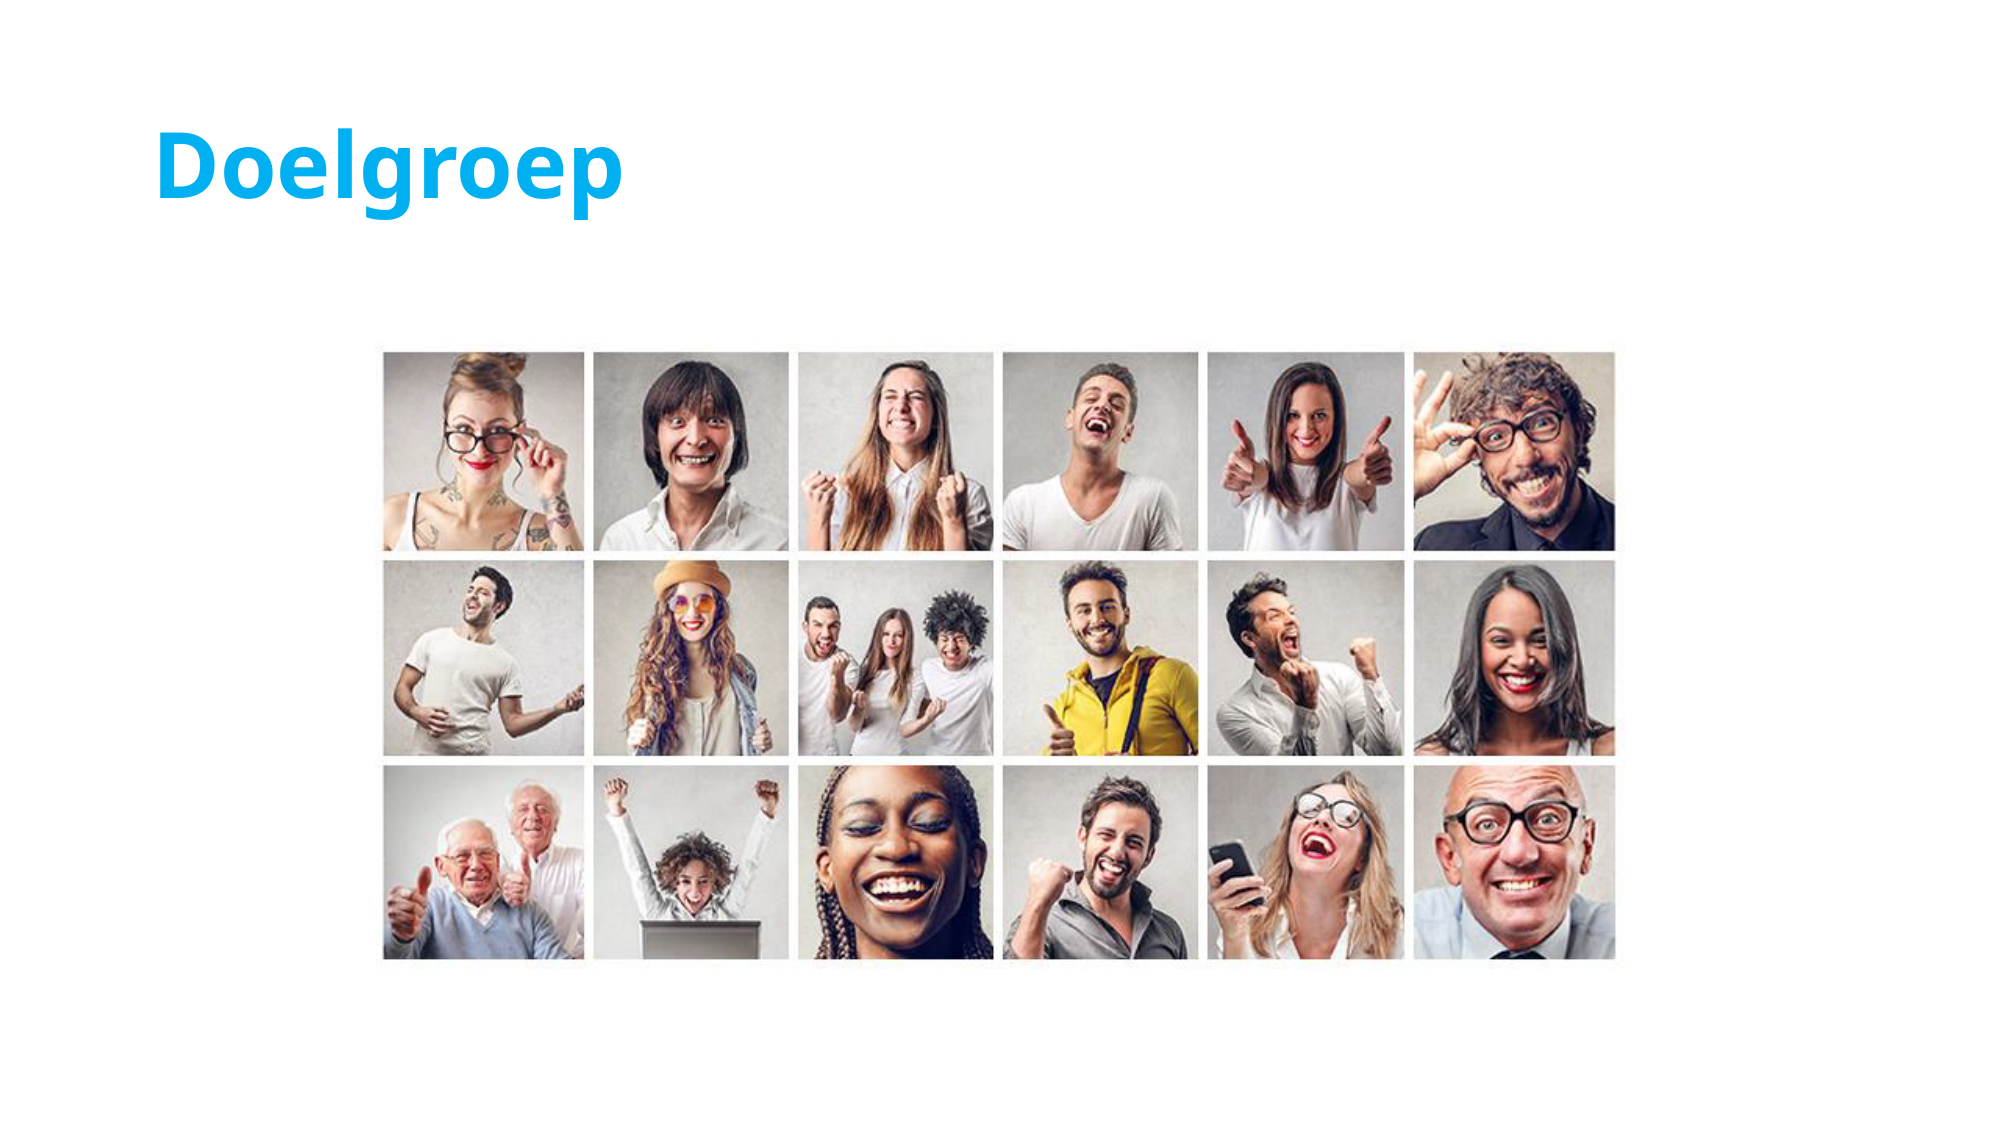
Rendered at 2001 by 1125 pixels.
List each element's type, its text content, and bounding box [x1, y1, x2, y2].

title Doelgroep [137, 59, 1863, 278]
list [374, 343, 1625, 969]
